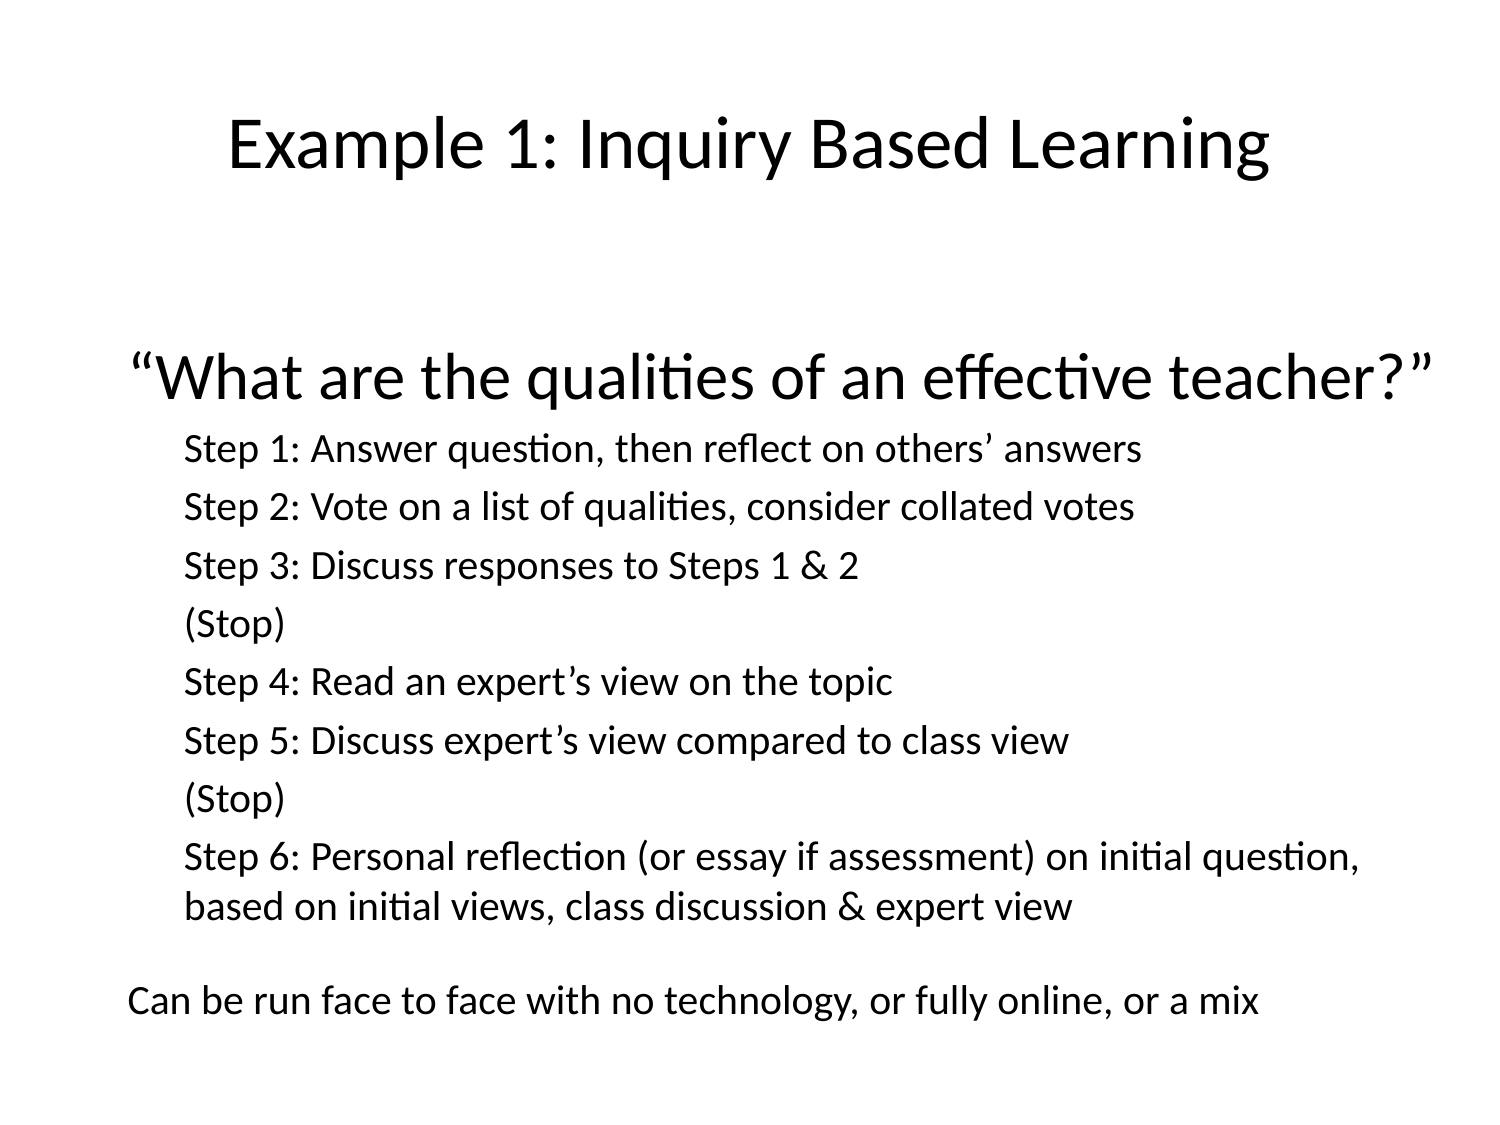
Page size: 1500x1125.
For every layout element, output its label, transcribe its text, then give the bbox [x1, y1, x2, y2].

list “What are the qualities of an effective teacher?” Step 1: Answer question, then reflect on others’ answers Step 2: Vote on a list of qualities, consider collated votes Step 3: Discuss responses to Steps 1 & 2 (Stop) Step 4: Read an expert’s view on the topic Step 5: Discuss expert’s view compared to class view (Stop) Step 6: Personal reflection (or essay if assessment) on initial question, based on initial views, class discussion & expert view Can be run face to face with no technology, or fully online, or a mix [112, 324, 1471, 1059]
title Example 1: Inquiry Based Learning [75, 45, 1425, 233]
